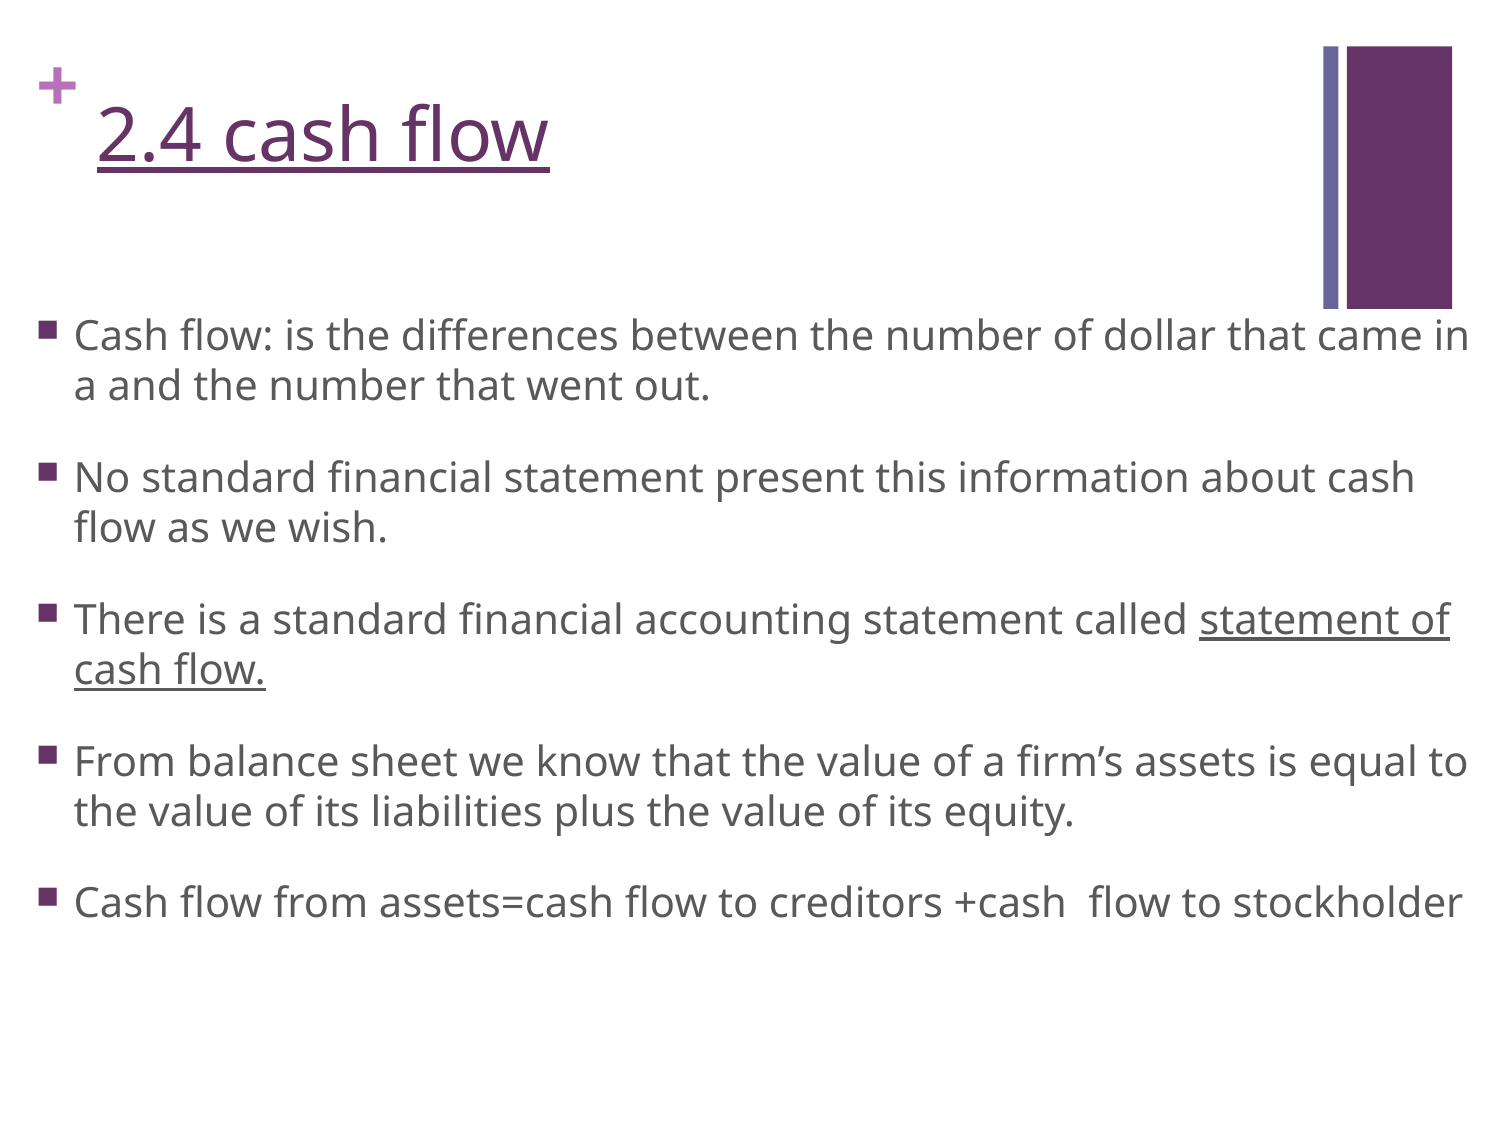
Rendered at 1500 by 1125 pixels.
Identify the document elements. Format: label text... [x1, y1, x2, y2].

title 2.4 cash flow [81, 79, 1322, 263]
list Cash flow: is the differences between the number of dollar that came in a and the number that went out. No standard financial statement present this information about cash flow as we wish. There is a standard financial accounting statement called statement of cash flow. From balance sheet we know that the value of a firm’s assets is equal to the value of its liabilities plus the value of its equity. Cash flow from assets=cash flow to creditors +cash flow to stockholder [21, 301, 1500, 982]
